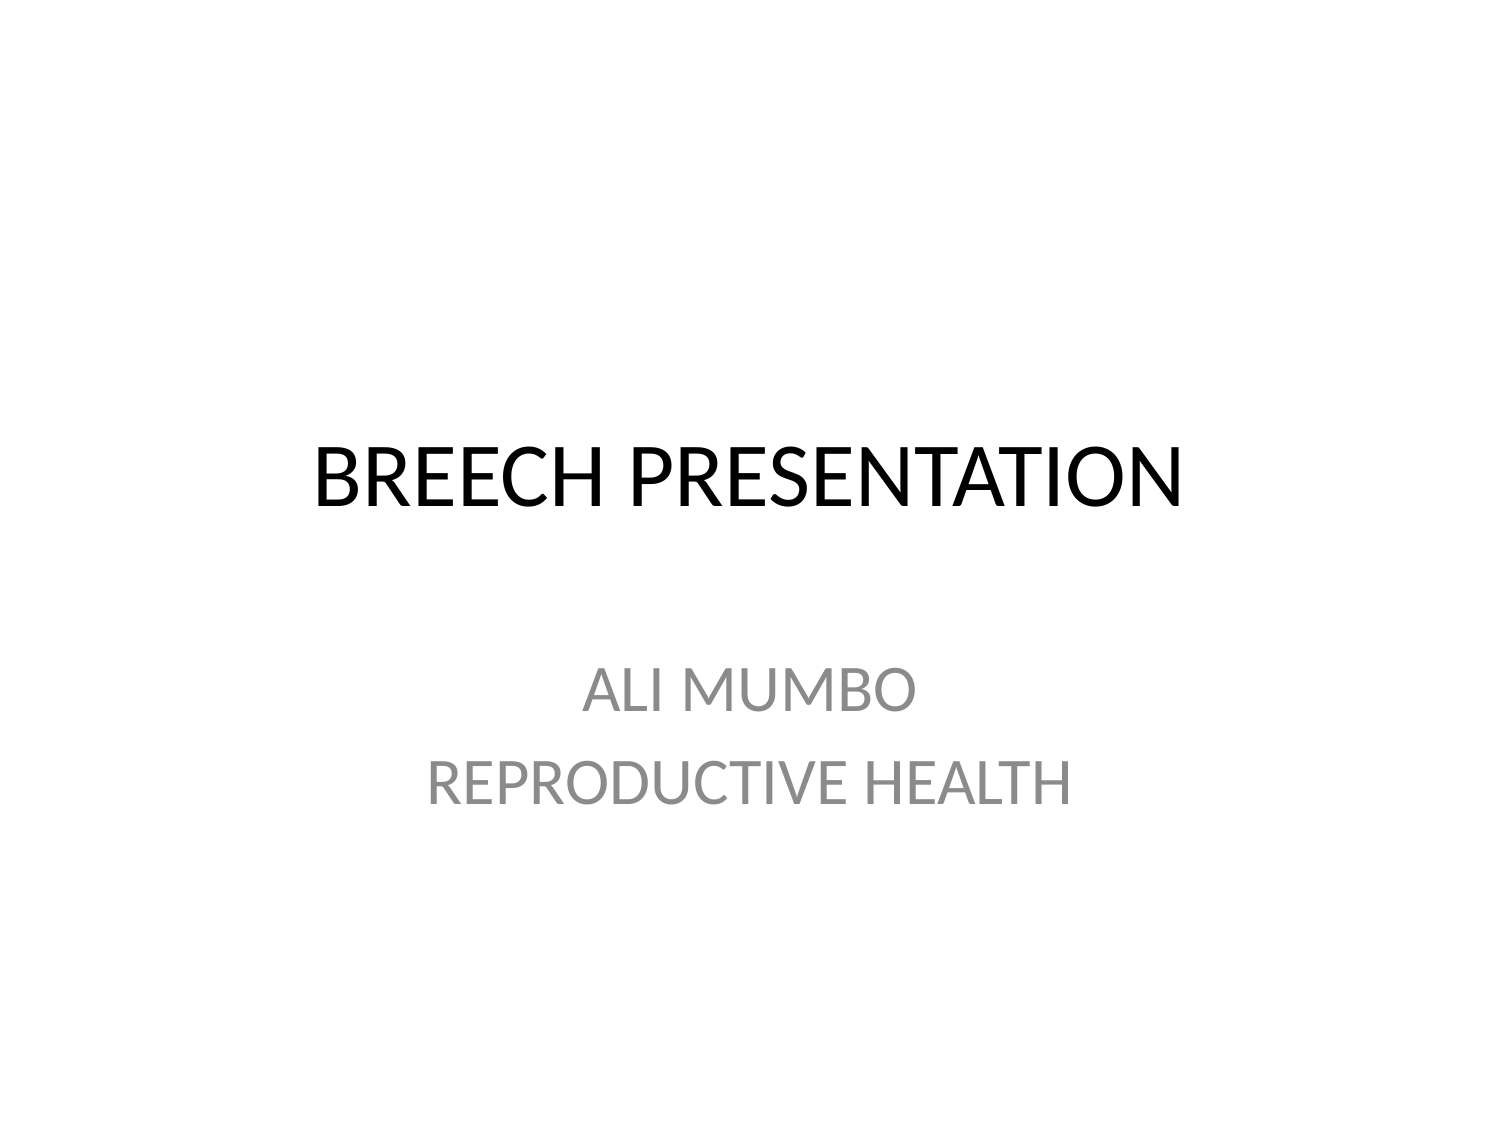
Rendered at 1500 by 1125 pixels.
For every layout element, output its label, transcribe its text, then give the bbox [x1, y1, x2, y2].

subtitle ALI MUMBO REPRODUCTIVE HEALTH [225, 637, 1275, 925]
title BREECH PRESENTATION [112, 349, 1388, 591]
